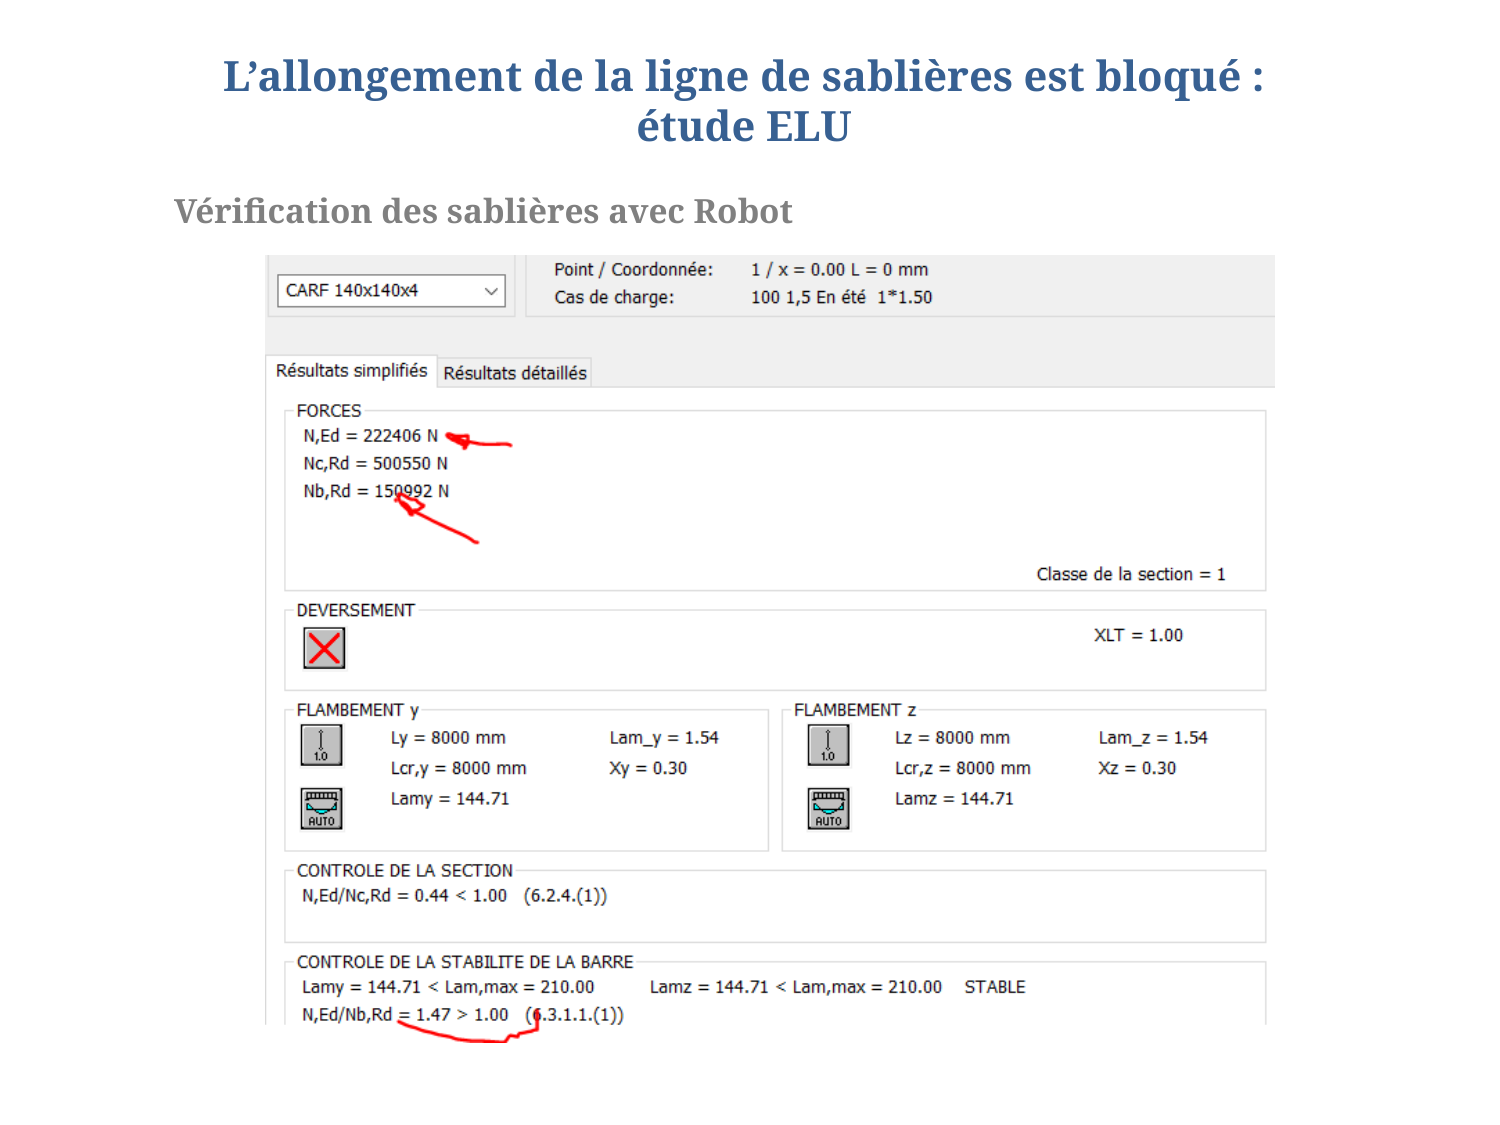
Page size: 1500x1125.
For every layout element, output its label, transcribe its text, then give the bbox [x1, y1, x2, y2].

picture [265, 255, 1275, 1044]
text_box L’allongement de la ligne de sablières est bloqué : étude ELU Vérification des sablières avec Robot [159, 42, 1329, 238]
